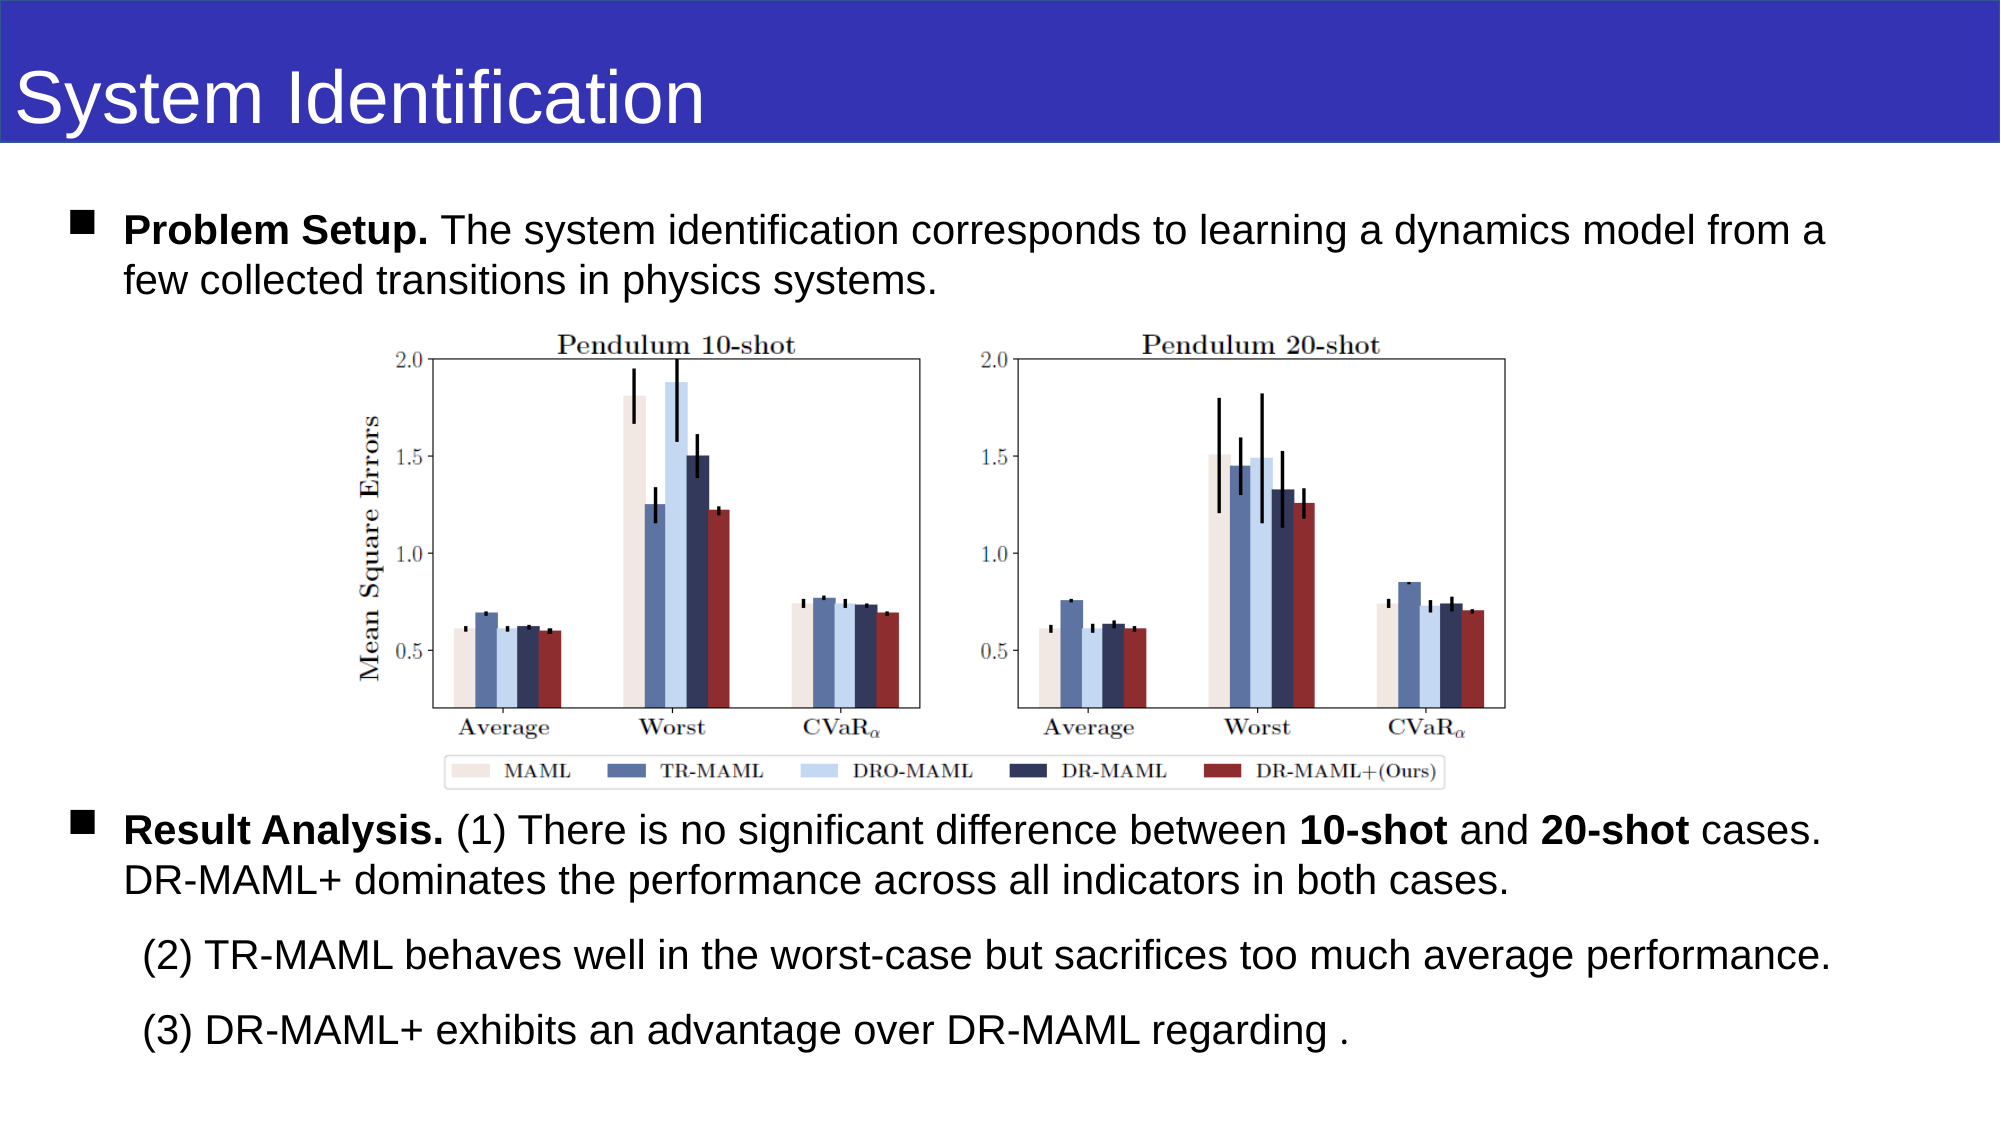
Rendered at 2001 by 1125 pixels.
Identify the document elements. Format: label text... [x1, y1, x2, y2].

text_box Problem Setup. The system identification corresponds to learning a dynamics model from a few collected transitions in physics systems. [52, 195, 1894, 310]
text_box System Identification [0, 0, 2000, 143]
picture [341, 311, 1535, 792]
